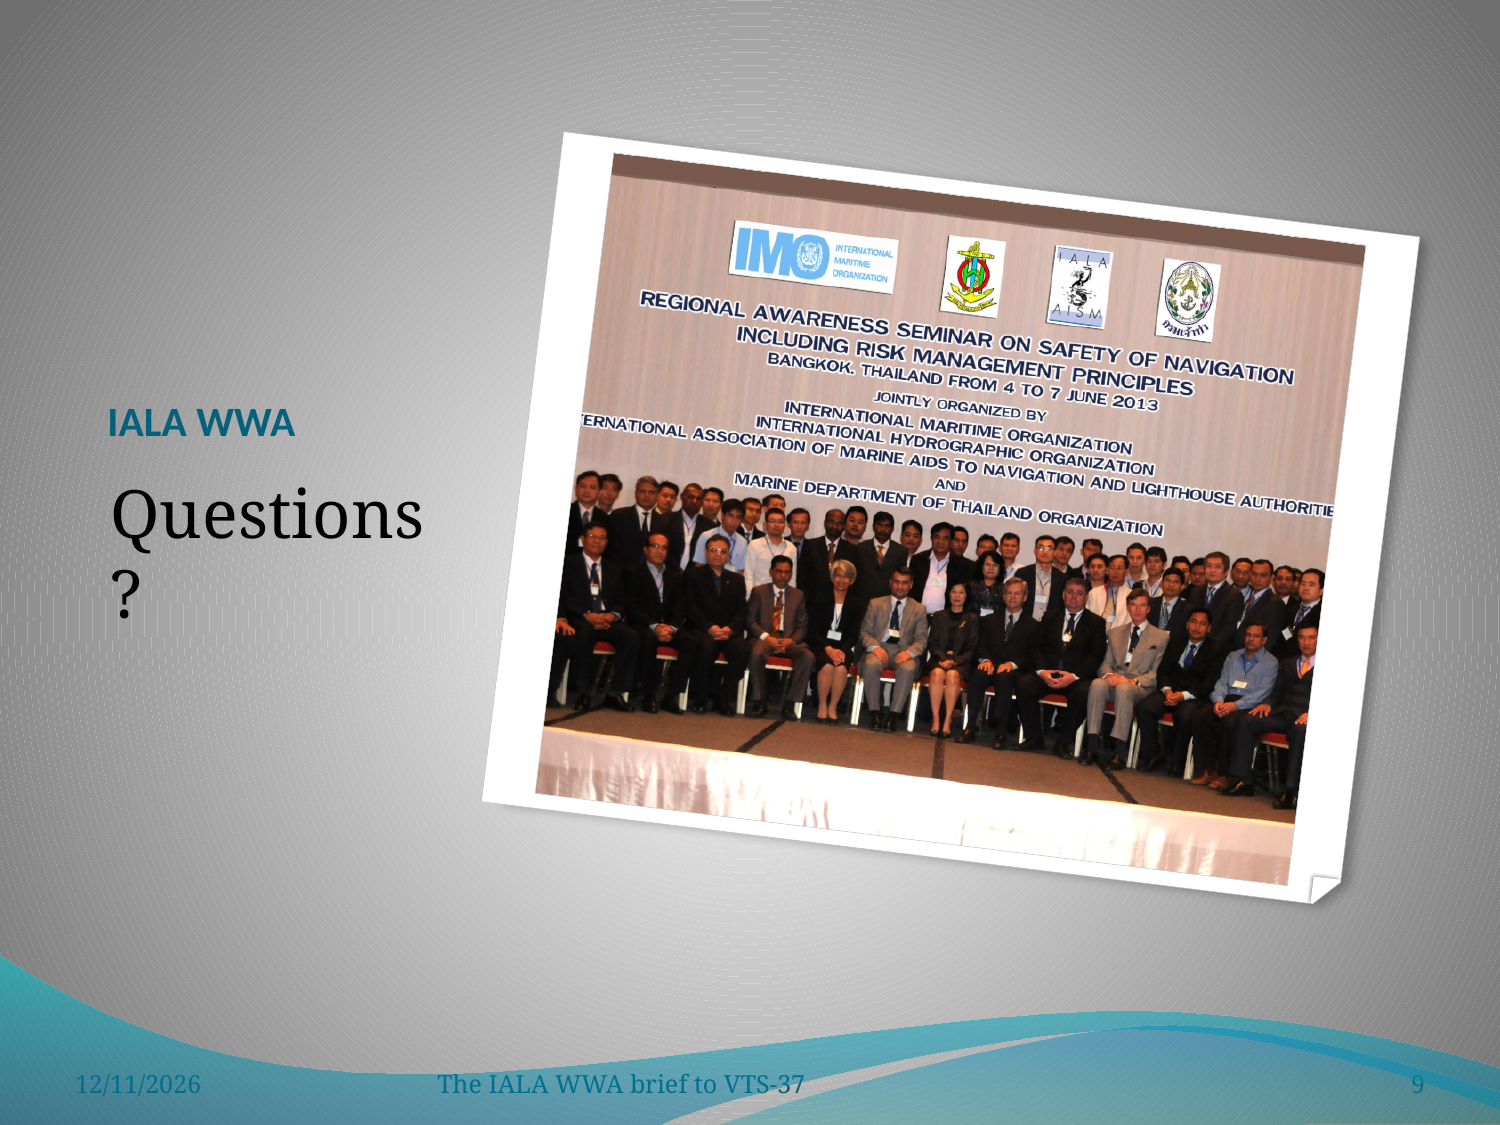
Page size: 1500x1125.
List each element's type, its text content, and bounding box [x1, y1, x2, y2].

slide_number 9 [1325, 1042, 1425, 1103]
picture [1023, 852, 1291, 885]
picture [571, 154, 1330, 842]
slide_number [75, 1042, 425, 1103]
list Questions? [99, 464, 463, 822]
picture [1333, 242, 1365, 503]
picture [536, 552, 566, 796]
title IALA WWA [99, 193, 463, 453]
footer The IALA WWA brief to VTS-37 [437, 1042, 988, 1103]
